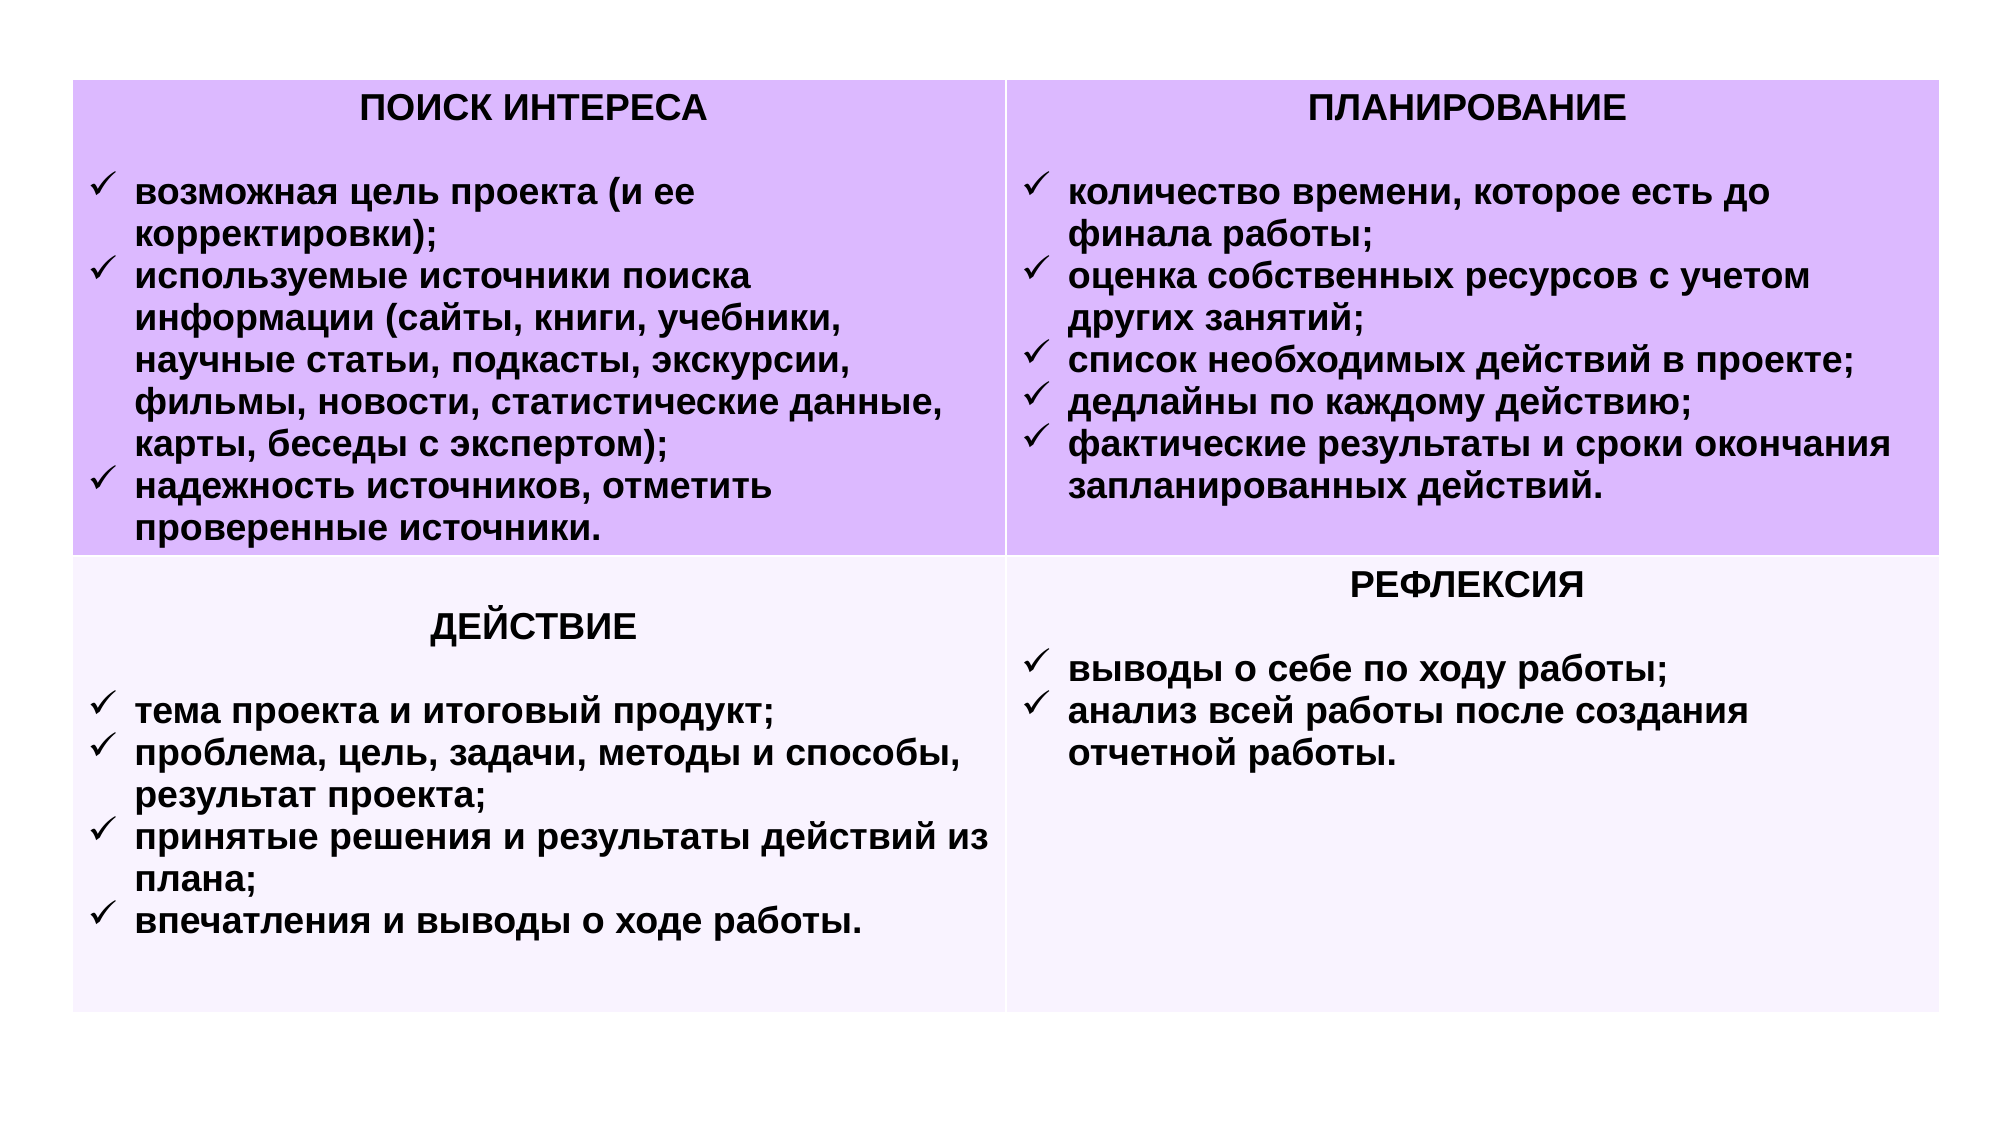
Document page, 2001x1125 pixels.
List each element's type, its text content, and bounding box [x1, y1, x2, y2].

table_header ПЛАНИРОВАНИЕ количество времени, которое есть до финала работы; оценка собственных ресурсов с учетом других занятий; список необходимых действий в проекте; дедлайны по каждому действию; фактические результаты и сроки окончания запланированных действий. [1007, 80, 1939, 555]
table_cell РЕФЛЕКСИЯ выводы о себе по ходу работы; анализ всей работы после создания отчетной работы. [1007, 557, 1939, 1012]
table_header ПОИСК ИНТЕРЕСА возможная цель проекта (и ее корректировки); используемые источники поиска информации (сайты, книги, учебники, научные статьи, подкасты, экскурсии, фильмы, новости, статистические данные, карты, беседы с экспертом); надежность источников, отметить проверенные источники. [73, 80, 1005, 555]
table_cell ДЕЙСТВИЕ тема проекта и итоговый продукт; проблема, цель, задачи, методы и способы, результат проекта; принятые решения и результаты действий из плана; впечатления и выводы о ходе работы. [73, 557, 1005, 1012]
